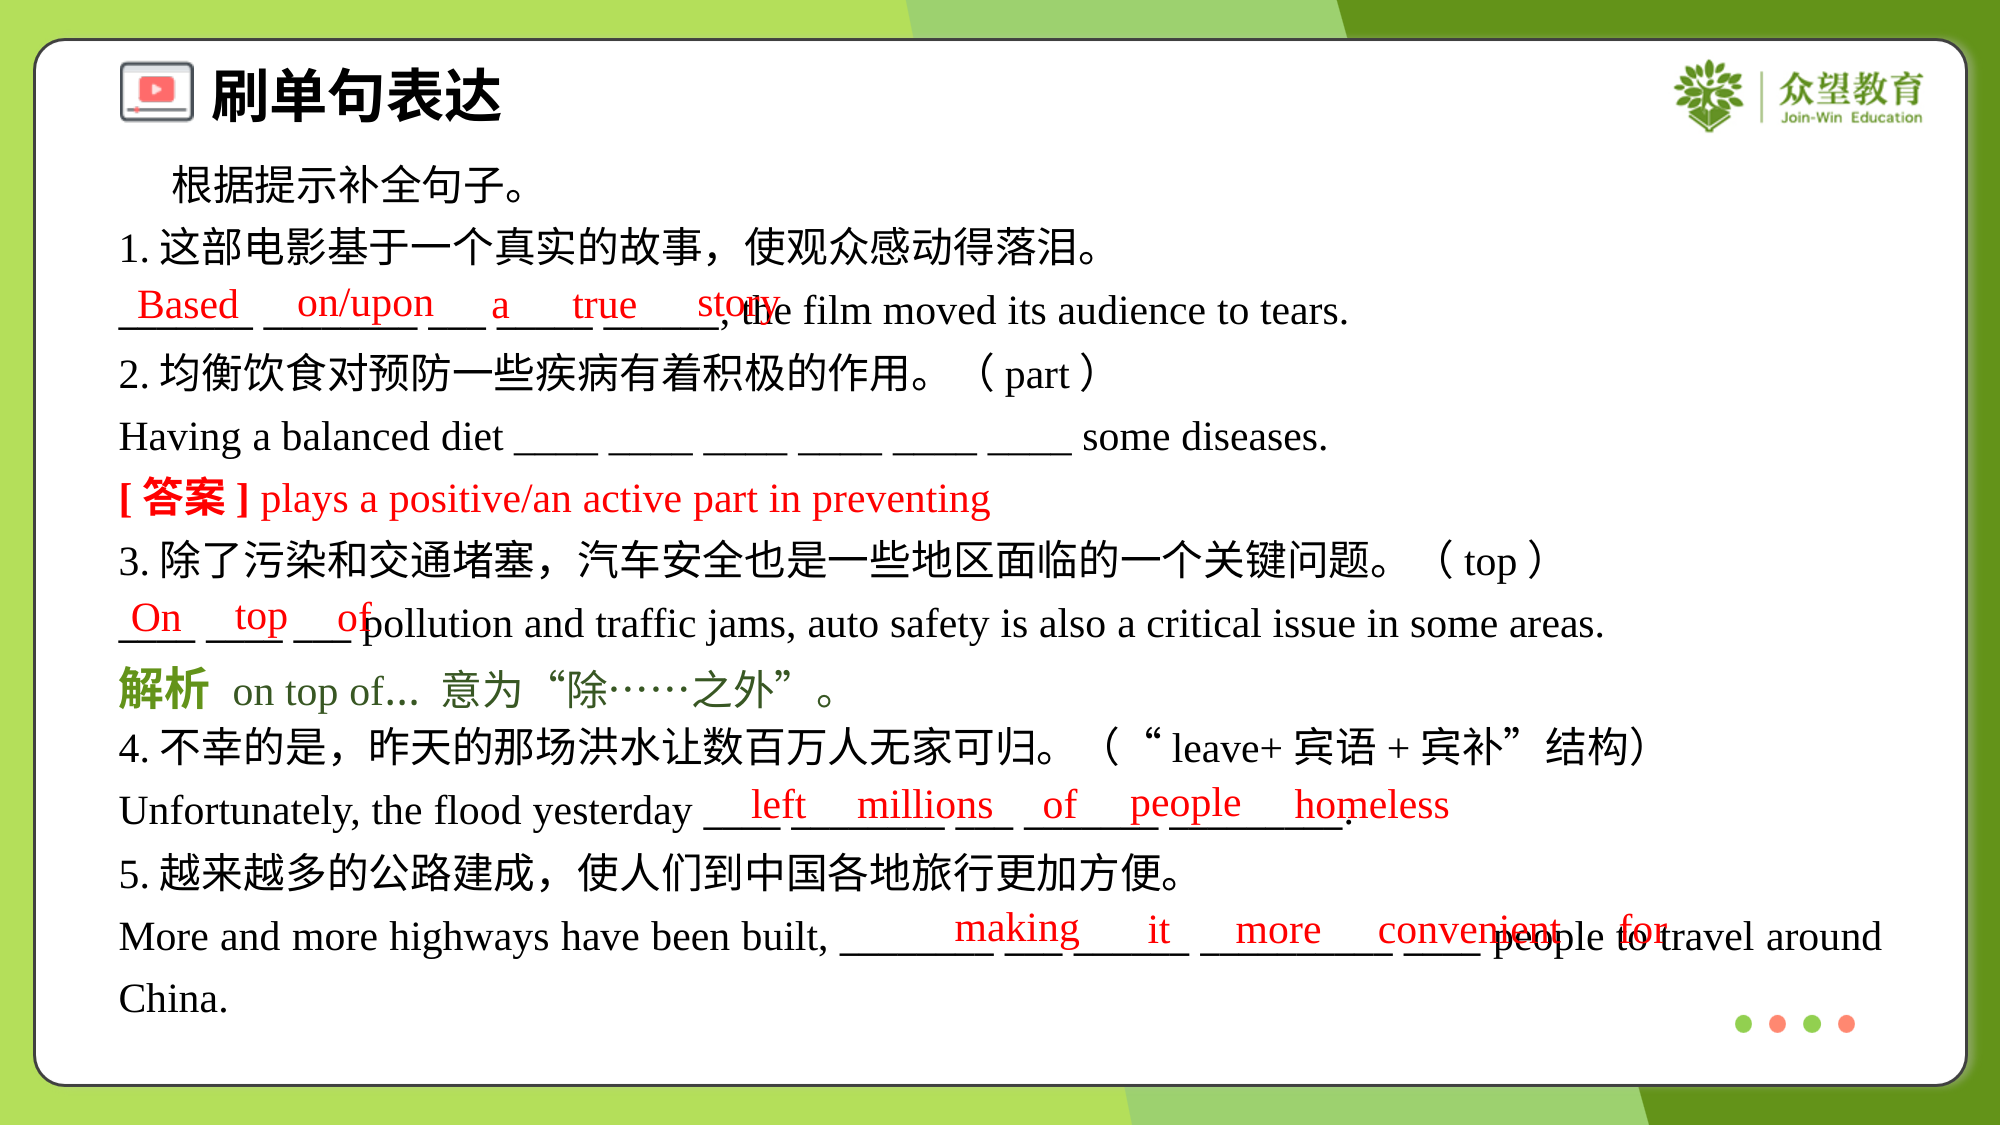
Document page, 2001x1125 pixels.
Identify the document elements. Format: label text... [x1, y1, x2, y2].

text_box of [332, 577, 377, 635]
text_box homeless [1290, 764, 1455, 822]
text_box [答案] plays a positive/an active part in preventing [118, 458, 1883, 516]
text_box people [1125, 762, 1246, 820]
text_box 解析 on top of… 意为“除……之外”。 [118, 646, 1883, 708]
text_box story [692, 262, 786, 320]
text_box 3.除了污染和交通堵塞，汽车安全也是一些地区面临的一个关键问题。（top） ____ ____ ___ pollution and traffic jams, auto safety is also a critical issue in some areas. [118, 521, 1883, 641]
text_box 根据提示补全句子。 1.这部电影基于一个真实的故事，使观众感动得落泪。 _______ ________ ___ _____ ______, the film moved its audience to tears. [118, 146, 1883, 328]
picture [0, 0, 2000, 1125]
text_box on/upon [292, 262, 439, 320]
text_box millions [852, 764, 999, 822]
text_box for [1614, 890, 1672, 948]
text_box true [567, 264, 642, 322]
text_box a [486, 264, 515, 322]
text_box Based [132, 264, 244, 322]
text_box it [1142, 890, 1176, 948]
text_box more [1231, 890, 1326, 948]
text_box 5.越来越多的公路建成，使人们到中国各地旅行更加方便。 More and more highways have been built, ________ ___ ______ __________ ____ people to travel around China. [118, 834, 1883, 1016]
text_box of [1038, 764, 1083, 822]
text_box 2.均衡饮食对预防一些疾病有着积极的作用。（part） Having a balanced diet ____ ____ ____ ____ ____ ____ some diseases. [118, 334, 1883, 454]
text_box On [126, 577, 187, 635]
text_box top [230, 575, 293, 633]
text_box making [950, 888, 1085, 946]
text_box convenient [1373, 890, 1566, 948]
text_box left [746, 764, 812, 822]
text_box 4.不幸的是，昨天的那场洪水让数百万人无家可归。（“leave+宾语+宾补”结构） Unfortunately, the flood yesterday ____ ________ ___ _______ _________. [118, 708, 1883, 828]
